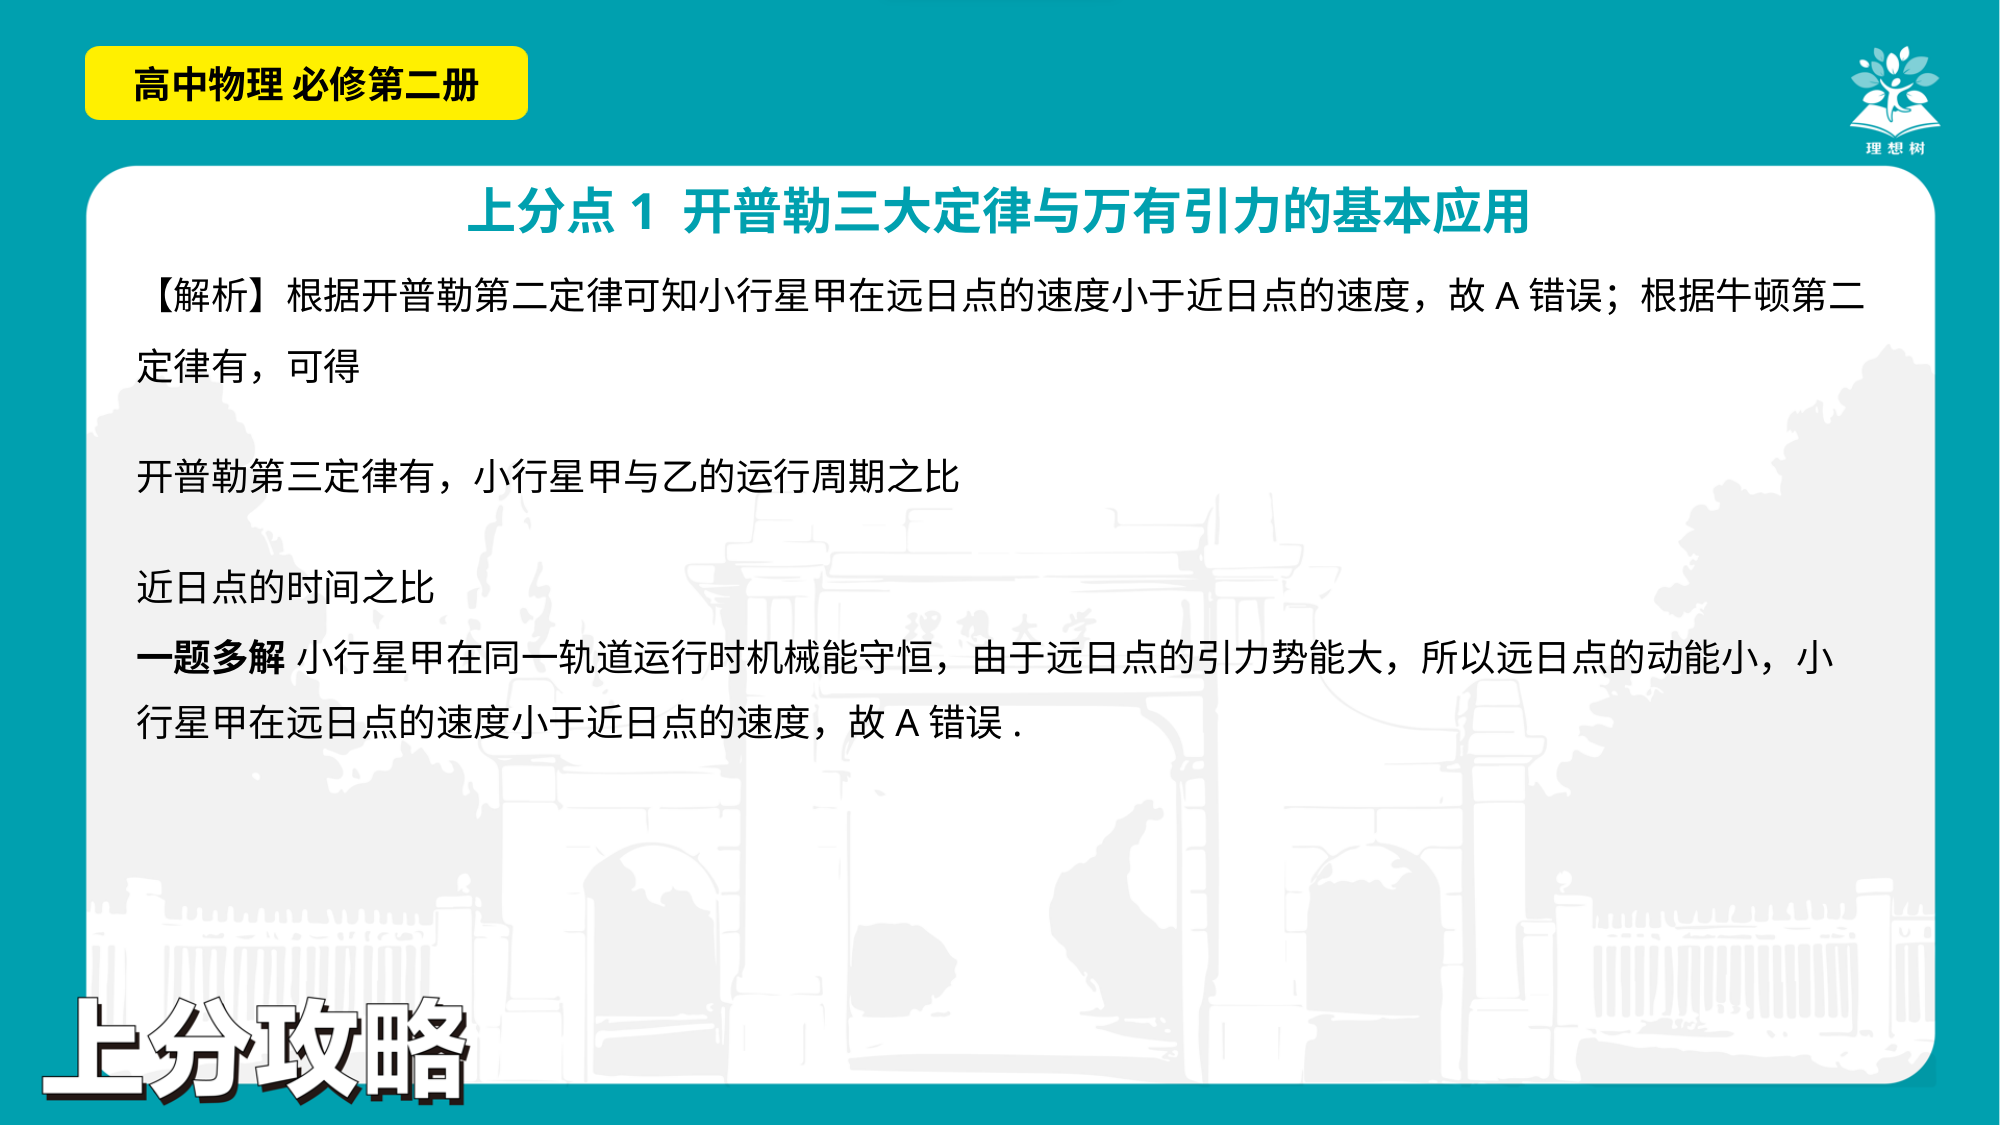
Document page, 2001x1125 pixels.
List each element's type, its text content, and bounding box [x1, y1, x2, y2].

text_box 一题多解 小行星甲在同一轨道运行时机械能守恒，由于远日点的引力势能大，所以远日点的动能小，小 行星甲在远日点的速度小于近日点的速度，故A错误. [136, 610, 1865, 737]
picture [0, 0, 2000, 1125]
